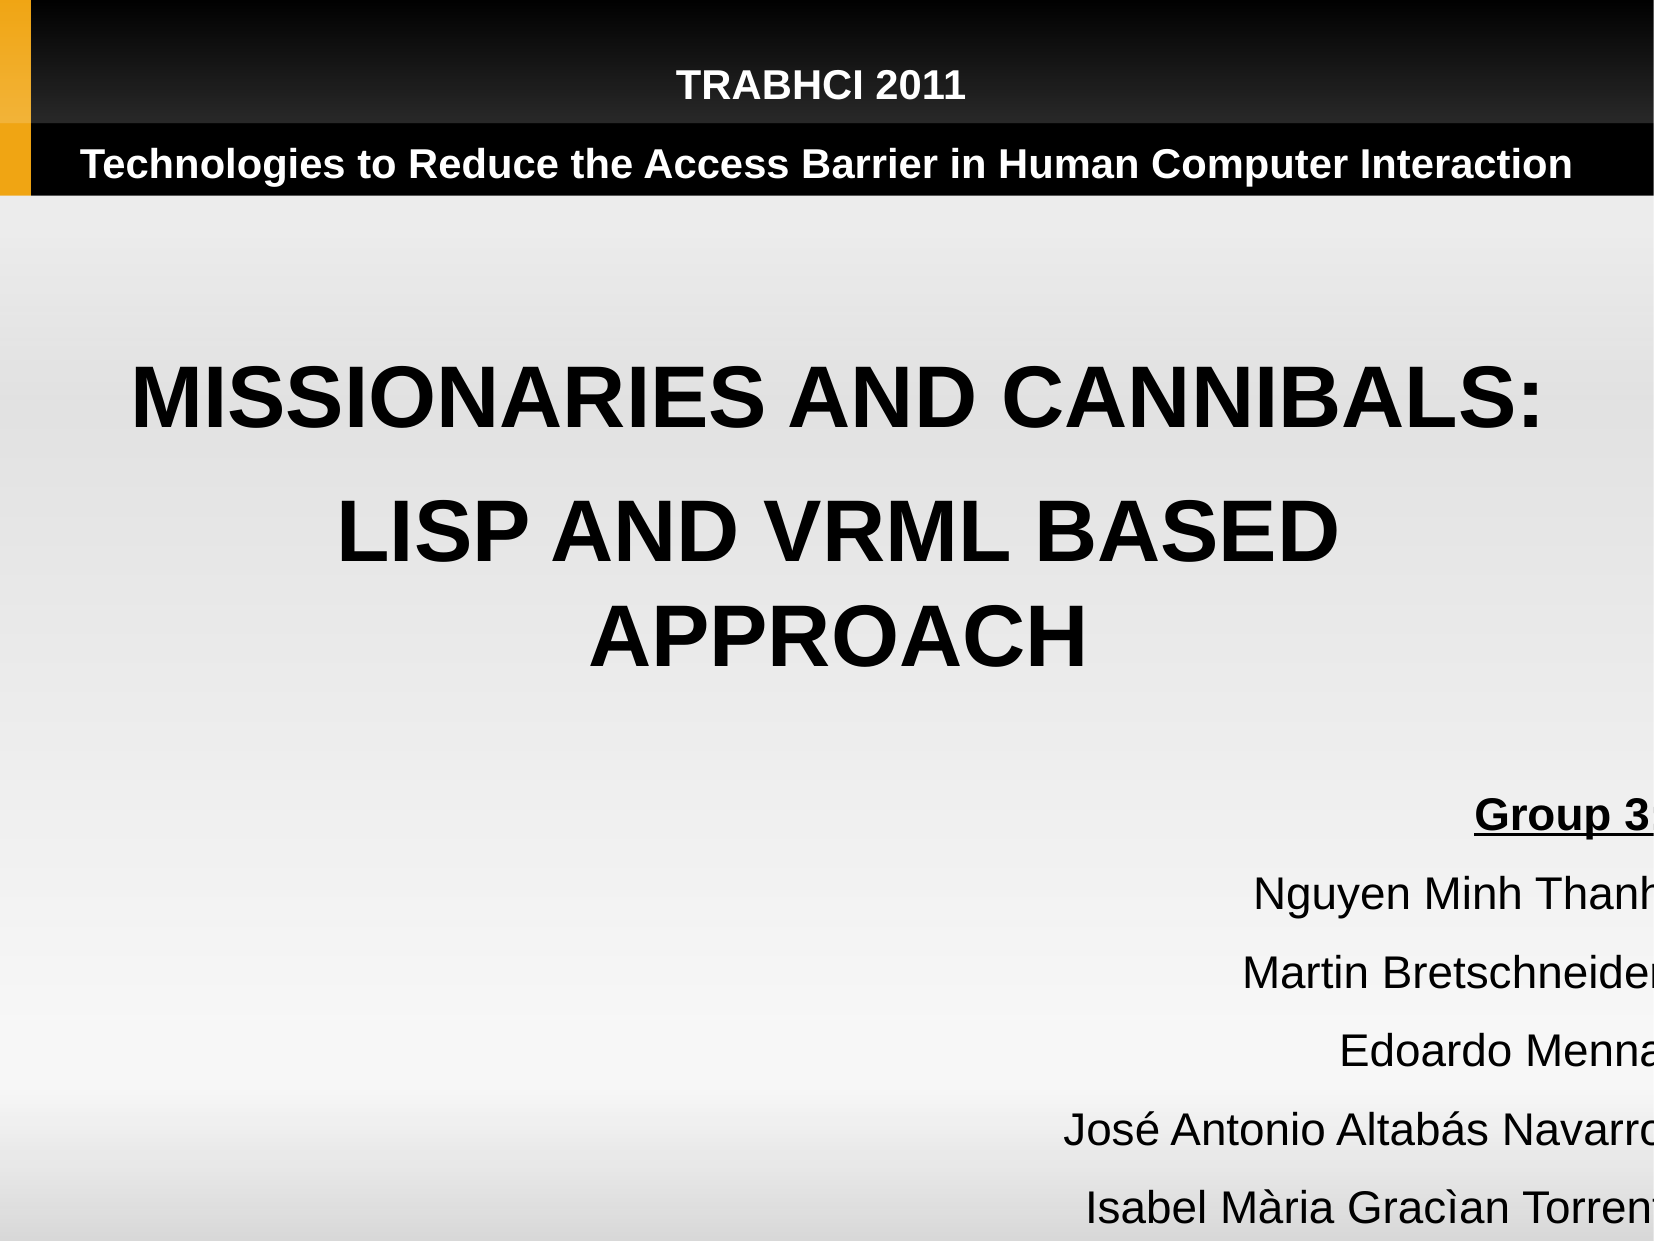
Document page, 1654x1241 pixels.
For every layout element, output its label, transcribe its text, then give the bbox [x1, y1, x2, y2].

text_box TRABHCI 2011 Technologies to Reduce the Access Barrier in Human Computer Interaction [23, 5, 1619, 349]
subtitle Group 3: Nguyen Minh Thanh Martin Bretschneider Edoardo Menna José Antonio Altabás Navarro Isabel Mària Gracìan Torrent [897, 596, 1654, 1241]
text_box MISSIONARIES AND CANNIBALS: LISP AND VRML BASED APPROACH [94, 349, 1583, 809]
picture [0, 0, 1654, 1241]
